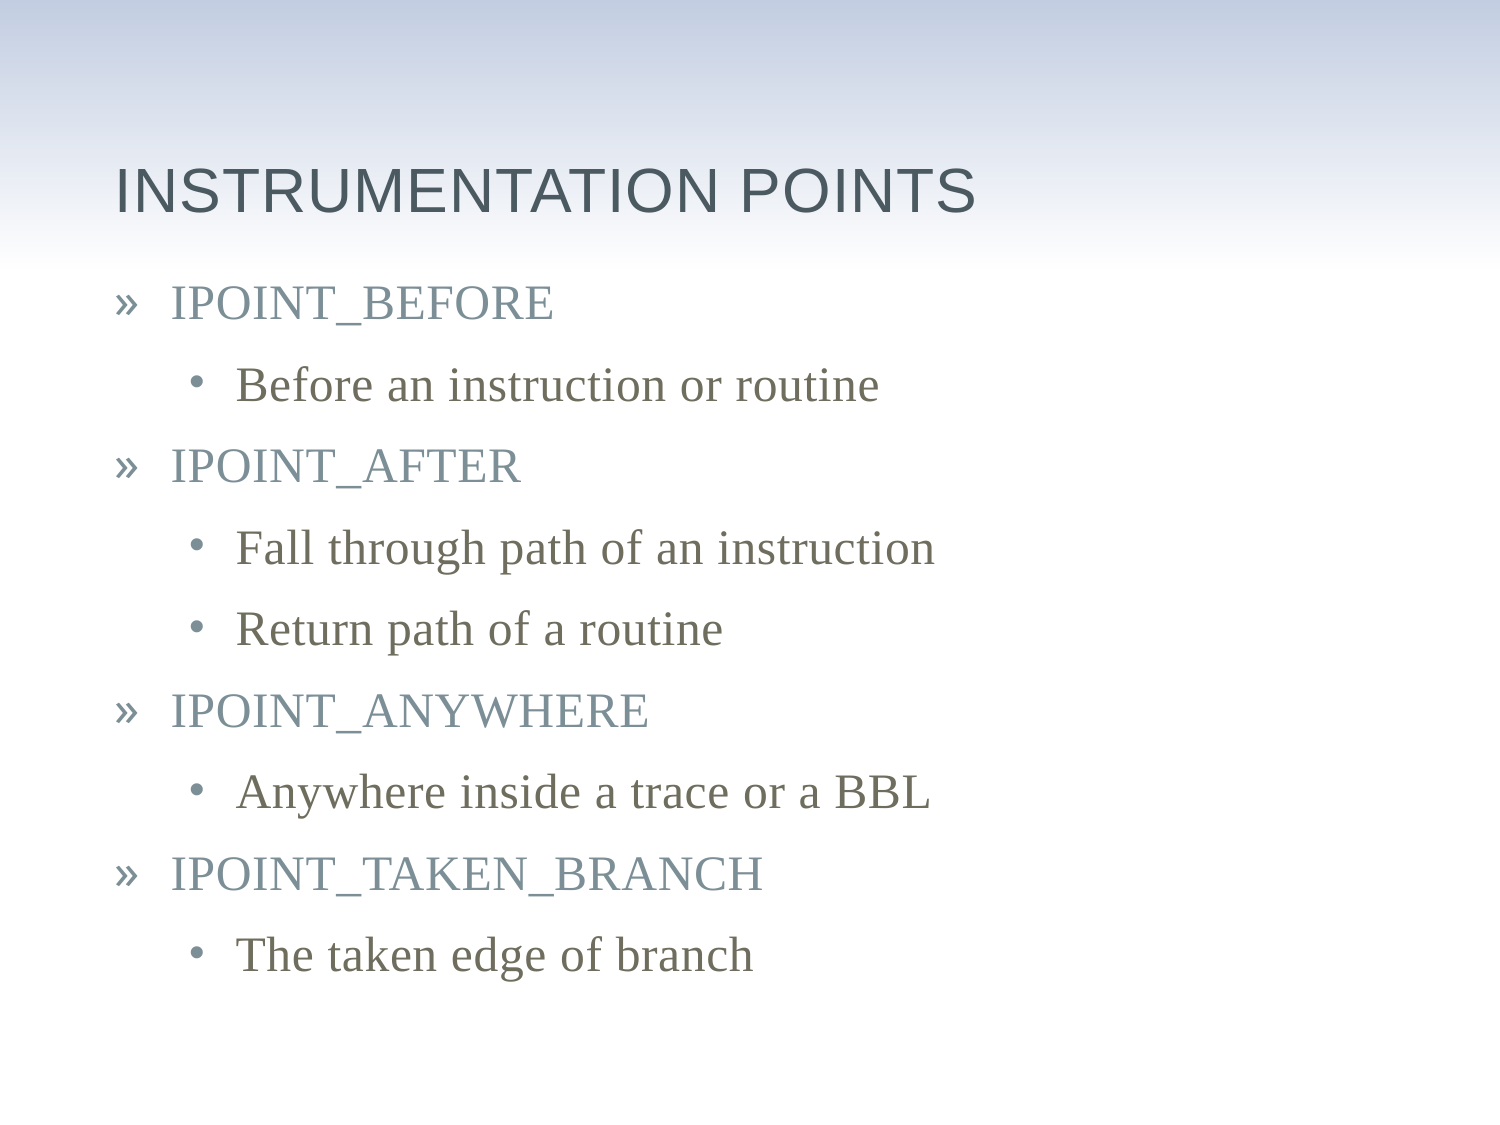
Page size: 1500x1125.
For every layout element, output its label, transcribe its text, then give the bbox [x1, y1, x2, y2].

list IPOINT_BEFORE Before an instruction or routine IPOINT_AFTER Fall through path of an instruction Return path of a routine IPOINT_ANYWHERE Anywhere inside a trace or a BBL IPOINT_TAKEN_BRANCH The taken edge of branch [99, 262, 1400, 996]
title Instrumentation points [99, 45, 1400, 233]
